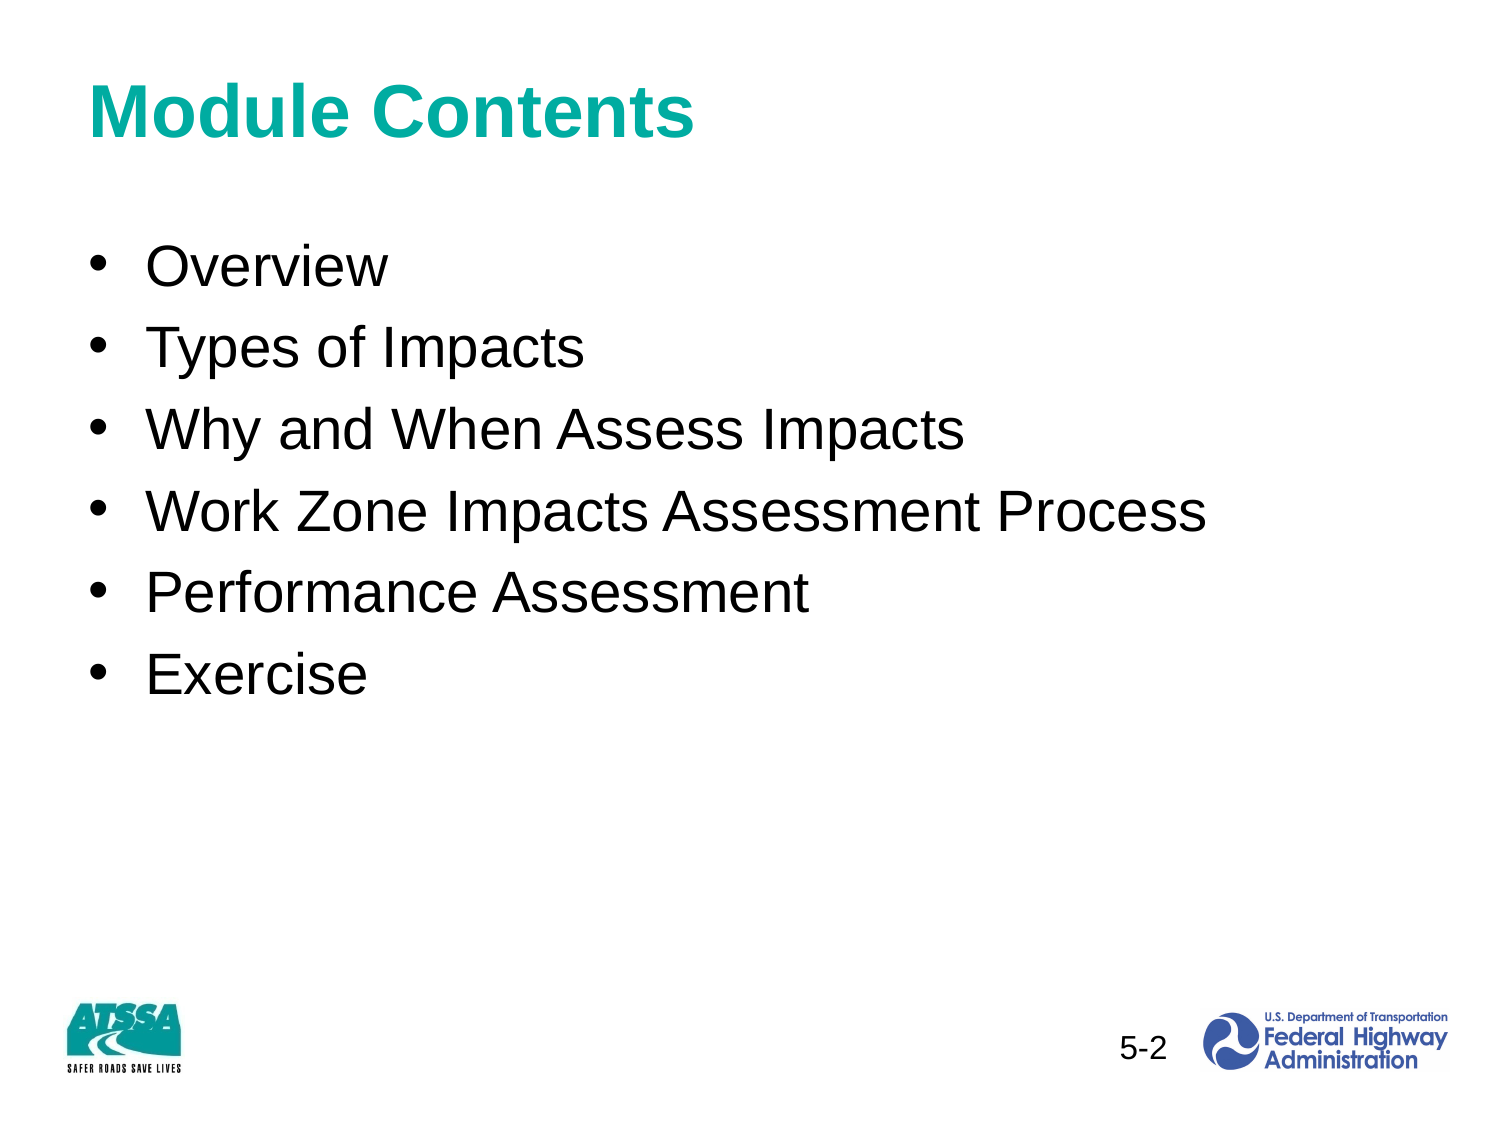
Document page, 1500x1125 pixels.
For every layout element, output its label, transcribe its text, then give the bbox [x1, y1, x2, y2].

title Module Contents [73, 52, 1424, 162]
picture [63, 997, 185, 1077]
list Overview Types of Impacts Why and When Assess Impacts Work Zone Impacts Assessment Process Performance Assessment Exercise [73, 220, 1424, 942]
picture [1200, 1008, 1450, 1072]
